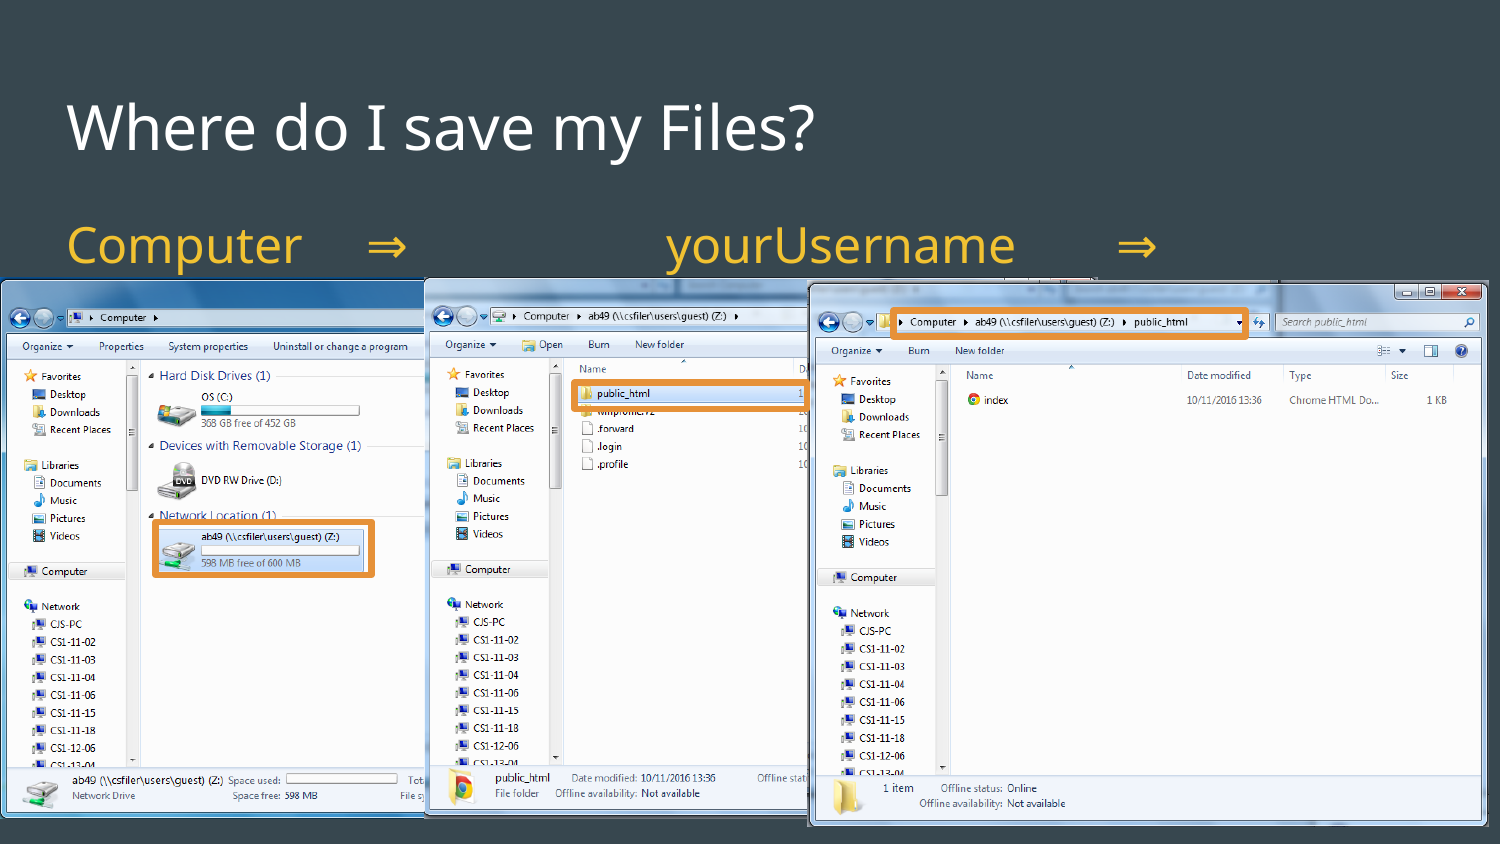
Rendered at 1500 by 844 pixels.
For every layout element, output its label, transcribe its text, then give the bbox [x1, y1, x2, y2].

picture [0, 277, 1489, 827]
title Where do I save my Files? [51, 72, 1449, 167]
list Computer ⇒ yourUsername ⇒ public_html [51, 189, 1427, 253]
